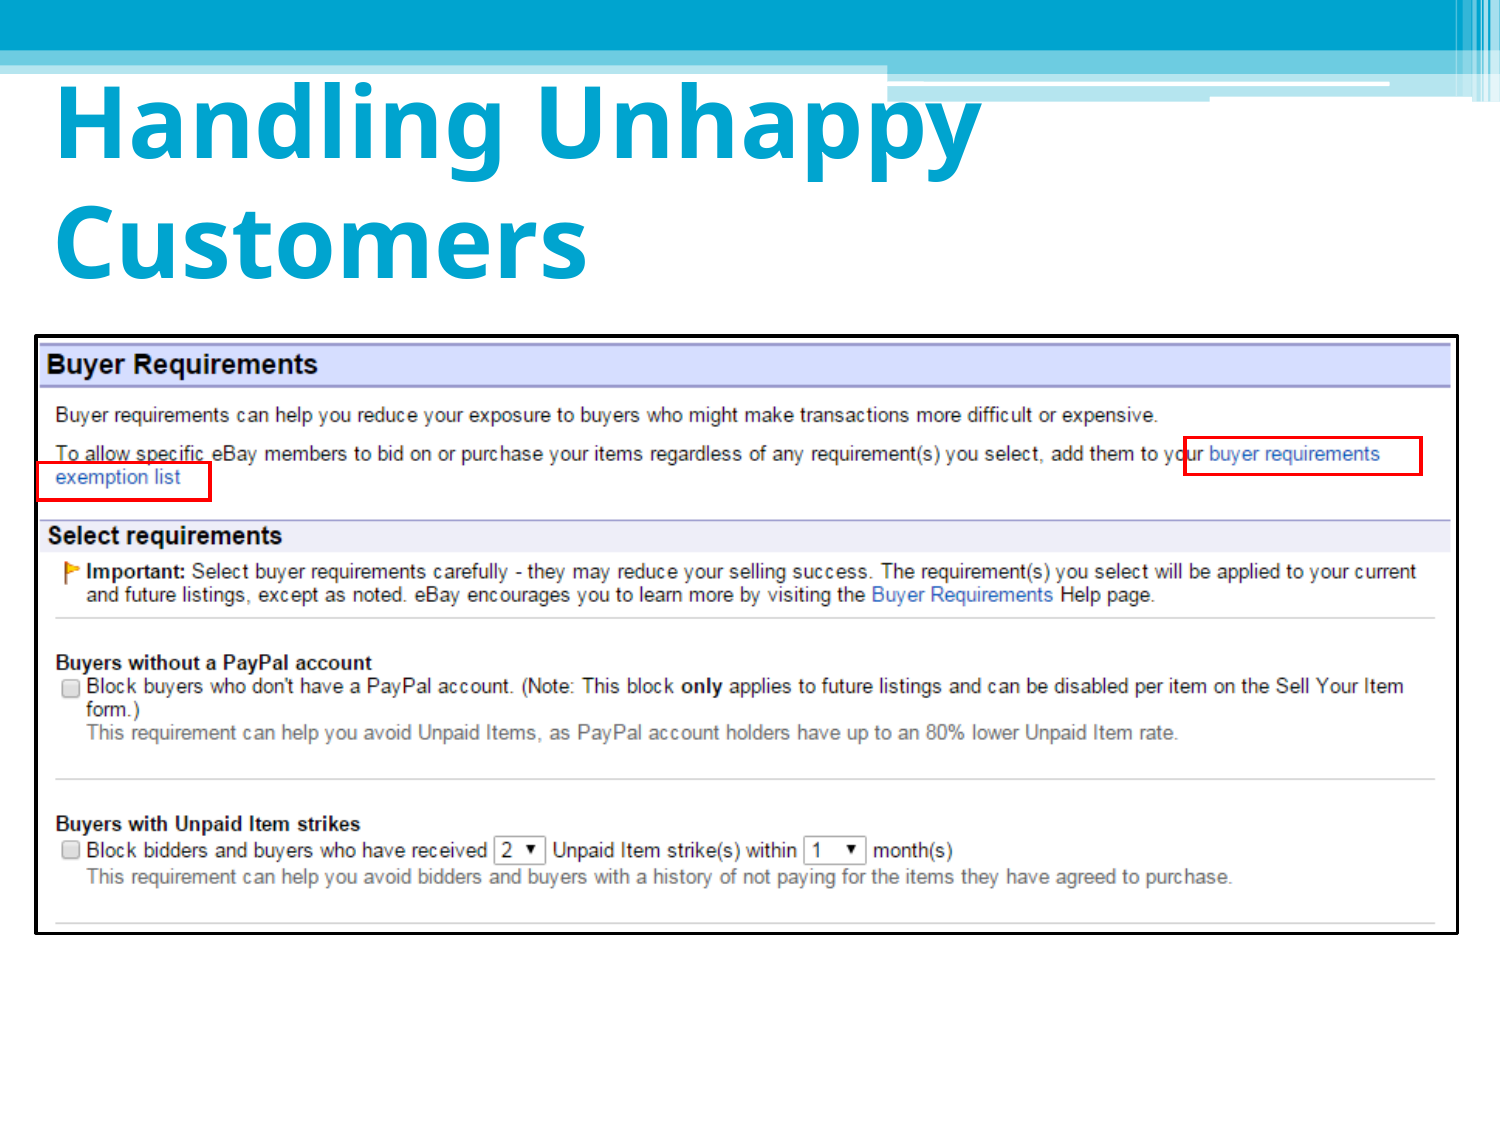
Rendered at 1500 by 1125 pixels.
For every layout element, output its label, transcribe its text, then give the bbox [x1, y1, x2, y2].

picture [37, 337, 1457, 932]
text_box Handling Unhappy Customers [37, 87, 1500, 269]
